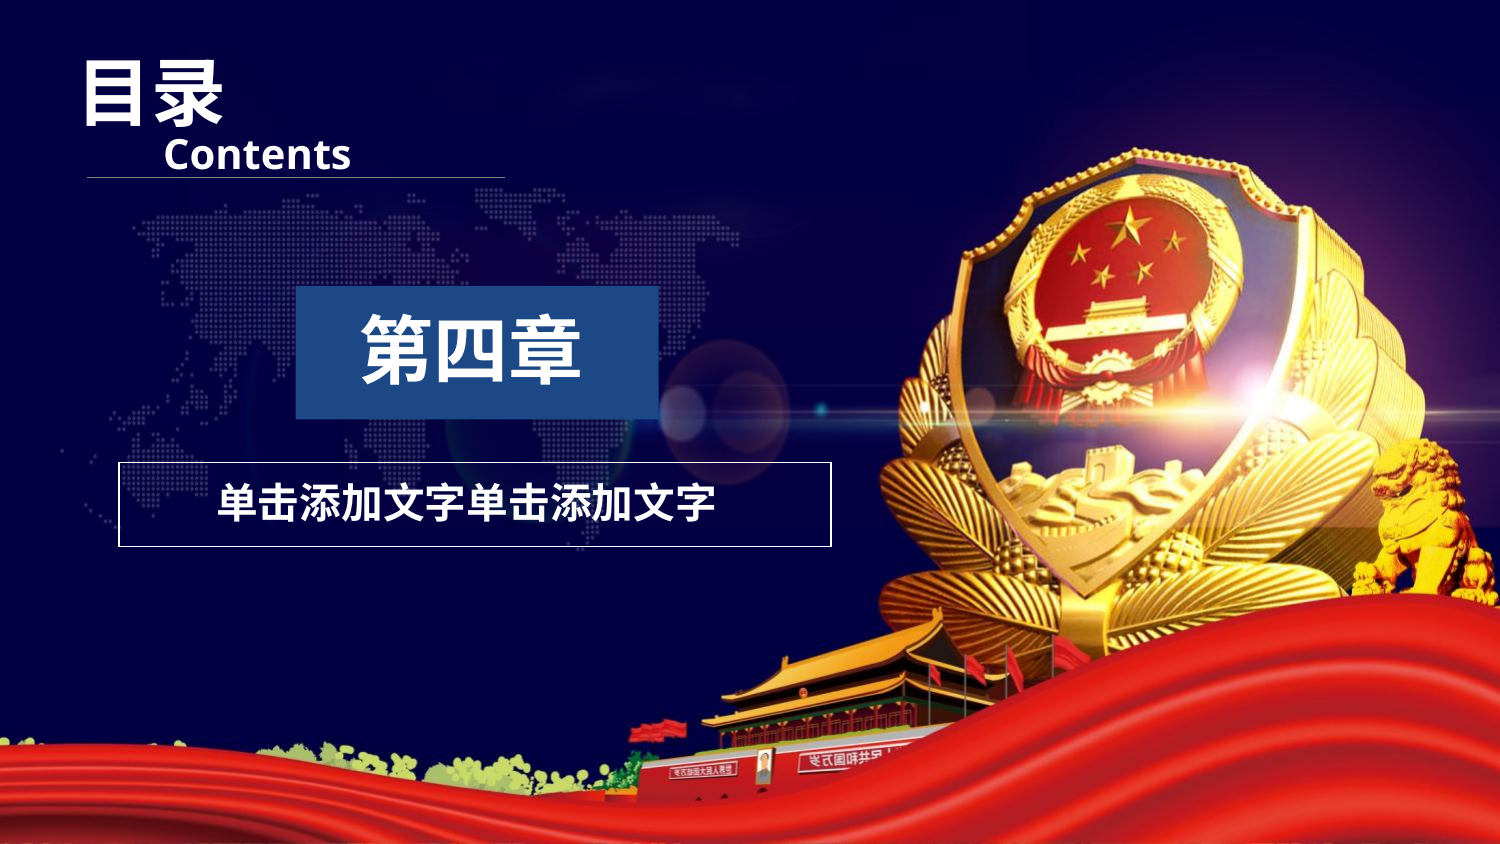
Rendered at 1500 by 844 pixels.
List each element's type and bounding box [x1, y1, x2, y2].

text_box [118, 462, 832, 547]
text_box [295, 285, 659, 420]
text_box [61, 37, 505, 186]
picture [0, 0, 1500, 844]
